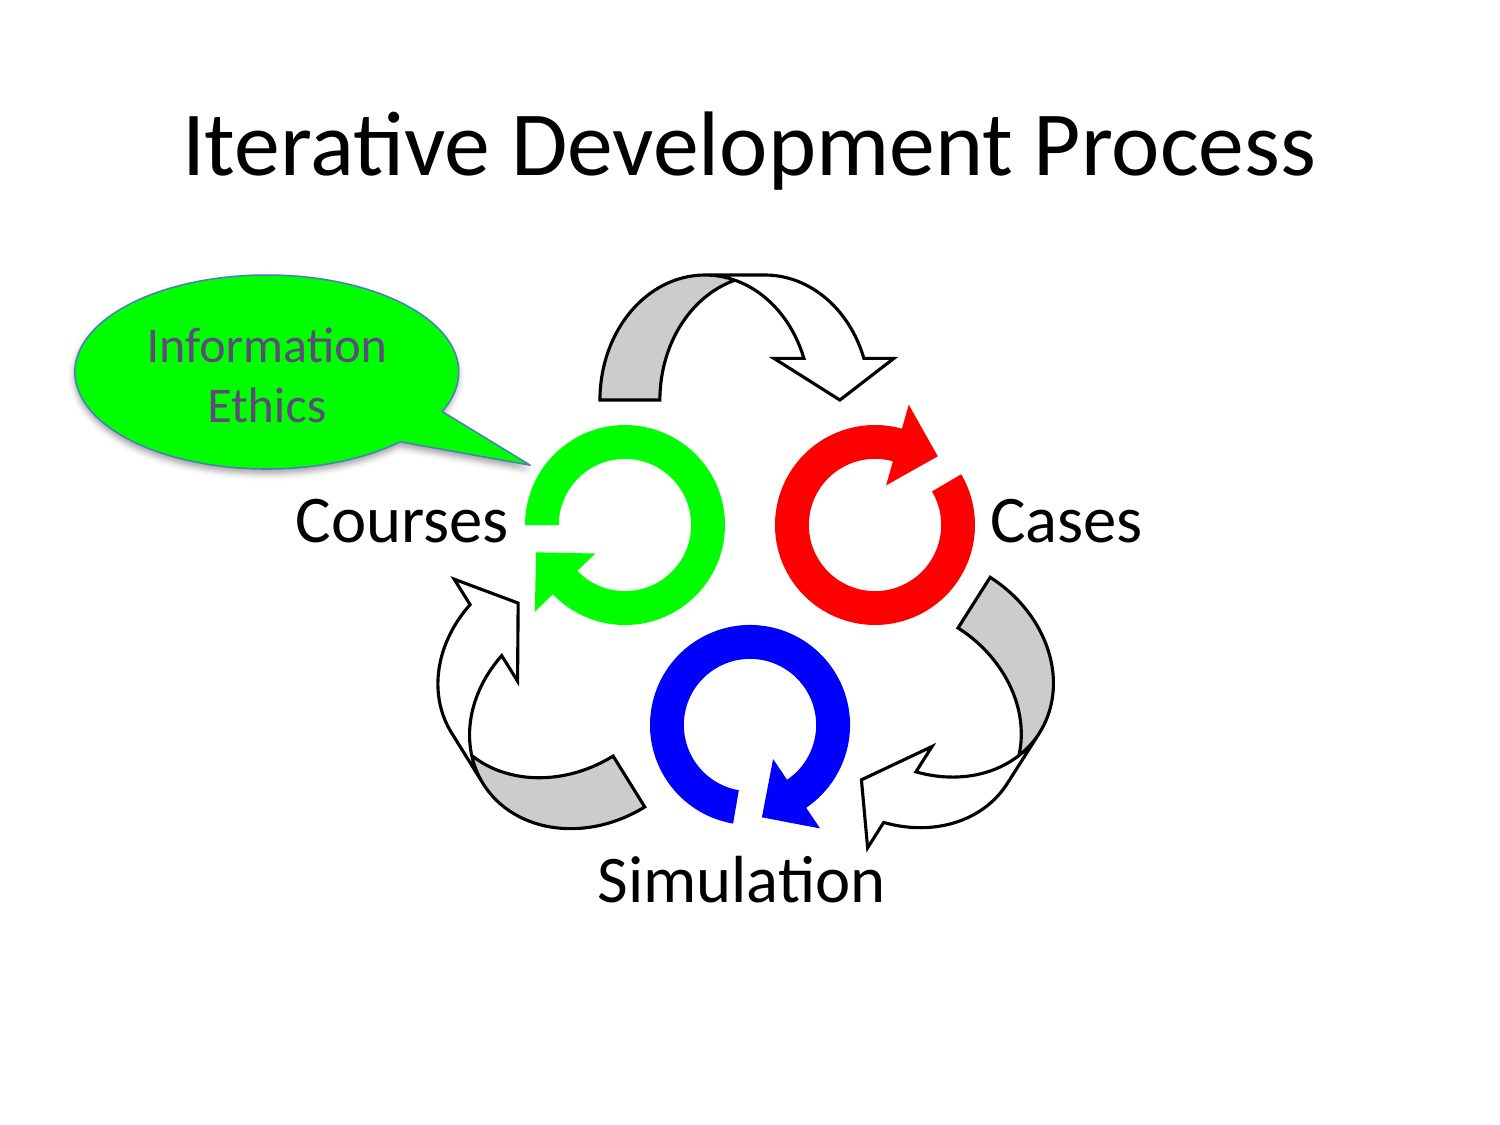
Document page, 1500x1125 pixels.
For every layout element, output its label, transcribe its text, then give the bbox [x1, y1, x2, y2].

text_box [649, 624, 851, 828]
title Iterative Development Process [75, 45, 1425, 233]
text_box [774, 404, 975, 625]
text_box [599, 275, 894, 401]
text_box Cases [975, 468, 1393, 564]
text_box Simulation [582, 828, 921, 923]
text_box [437, 579, 645, 829]
text_box [525, 425, 726, 626]
text_box Information Ethics [74, 274, 531, 470]
text_box [861, 577, 1054, 828]
text_box Courses [280, 468, 525, 564]
